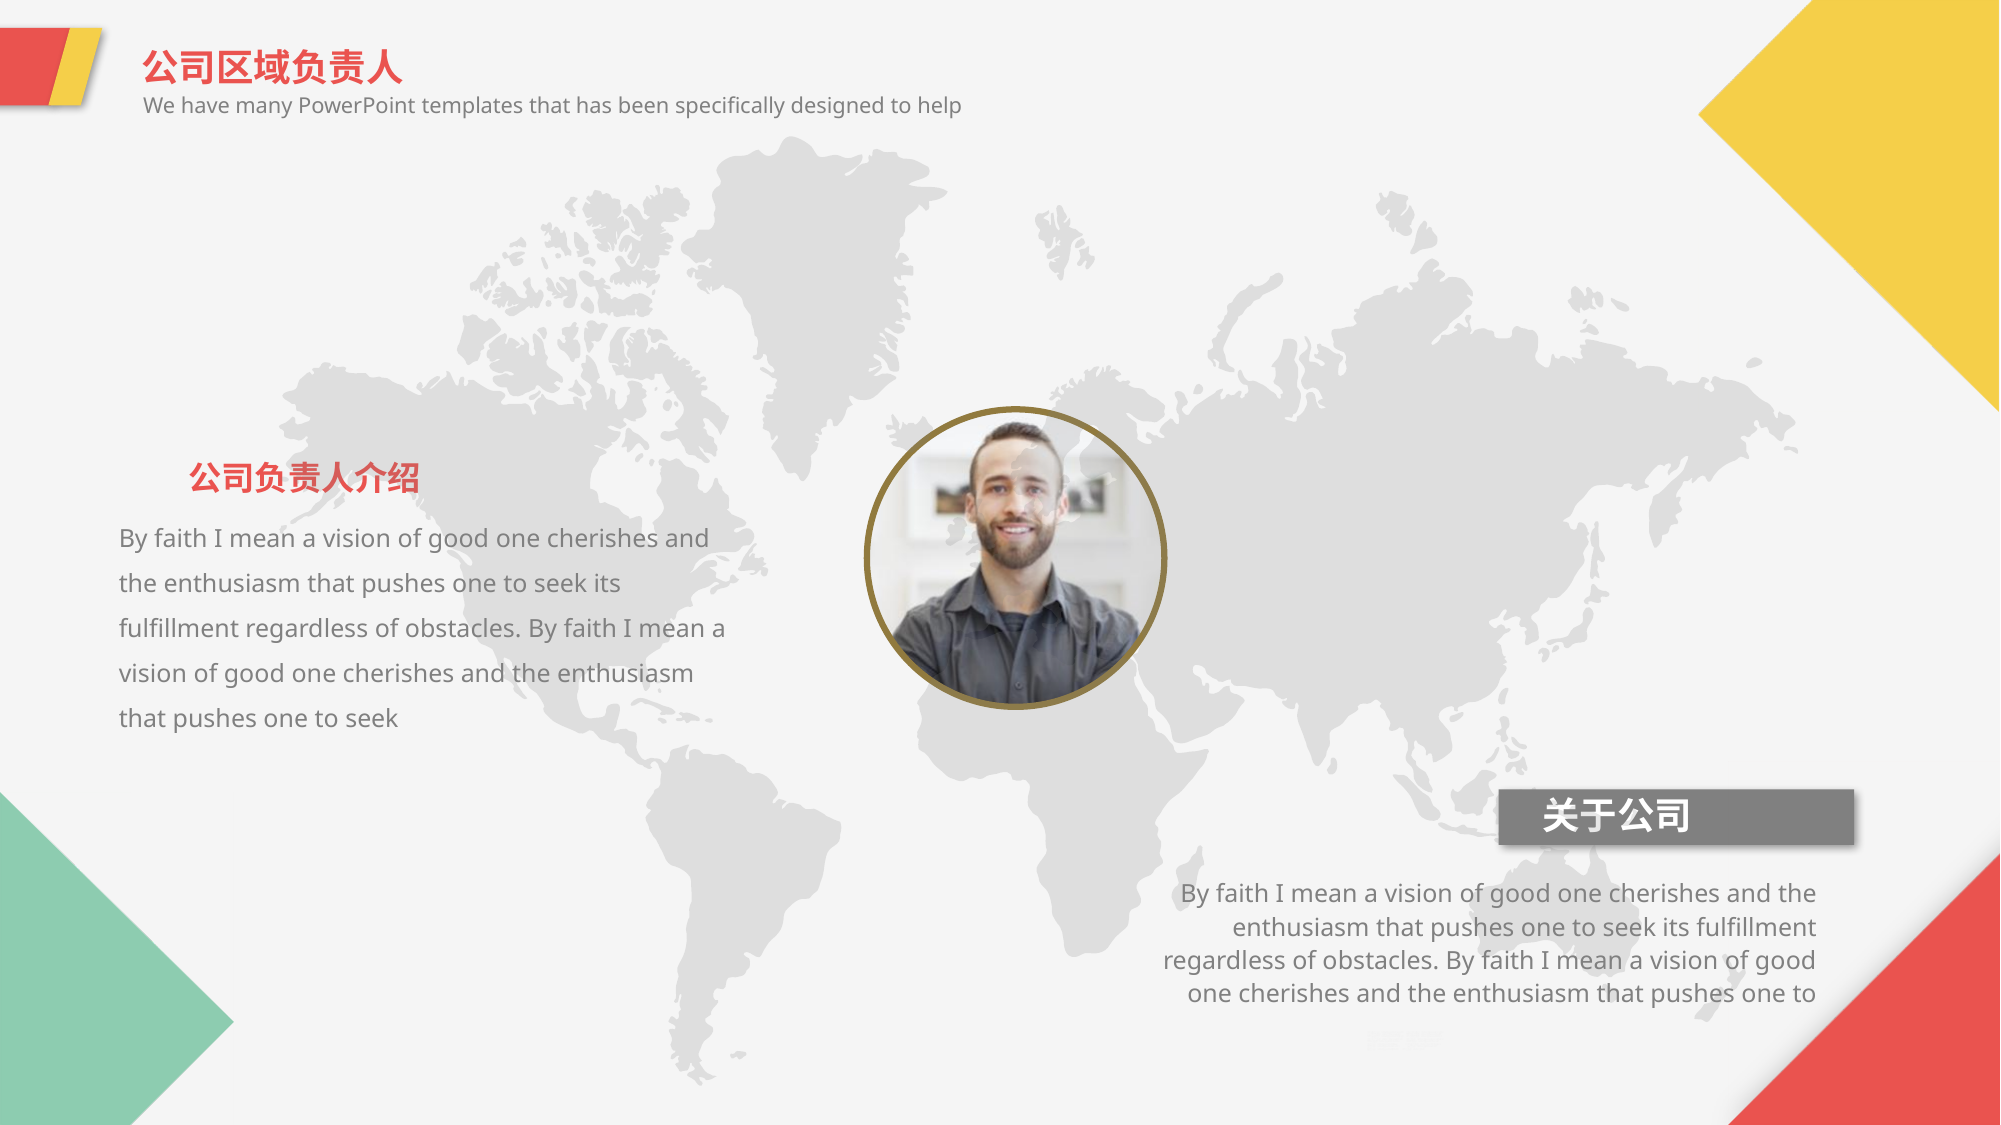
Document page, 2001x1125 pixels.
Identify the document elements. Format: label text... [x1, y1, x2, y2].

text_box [126, 36, 1142, 123]
text_box By faith I mean a vision of good one cherishes and the enthusiasm that pushes one to seek its fulfillment regardless of obstacles. By faith I mean a vision of good one cherishes and the enthusiasm that pushes one to seek [104, 500, 276, 740]
picture [0, 792, 234, 1125]
text_box [47, 26, 104, 107]
picture [1698, 0, 1999, 412]
text_box [0, 26, 69, 107]
text_box 公司负责人介绍 [173, 450, 276, 500]
picture [1728, 761, 2000, 1125]
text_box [276, 134, 1799, 1089]
